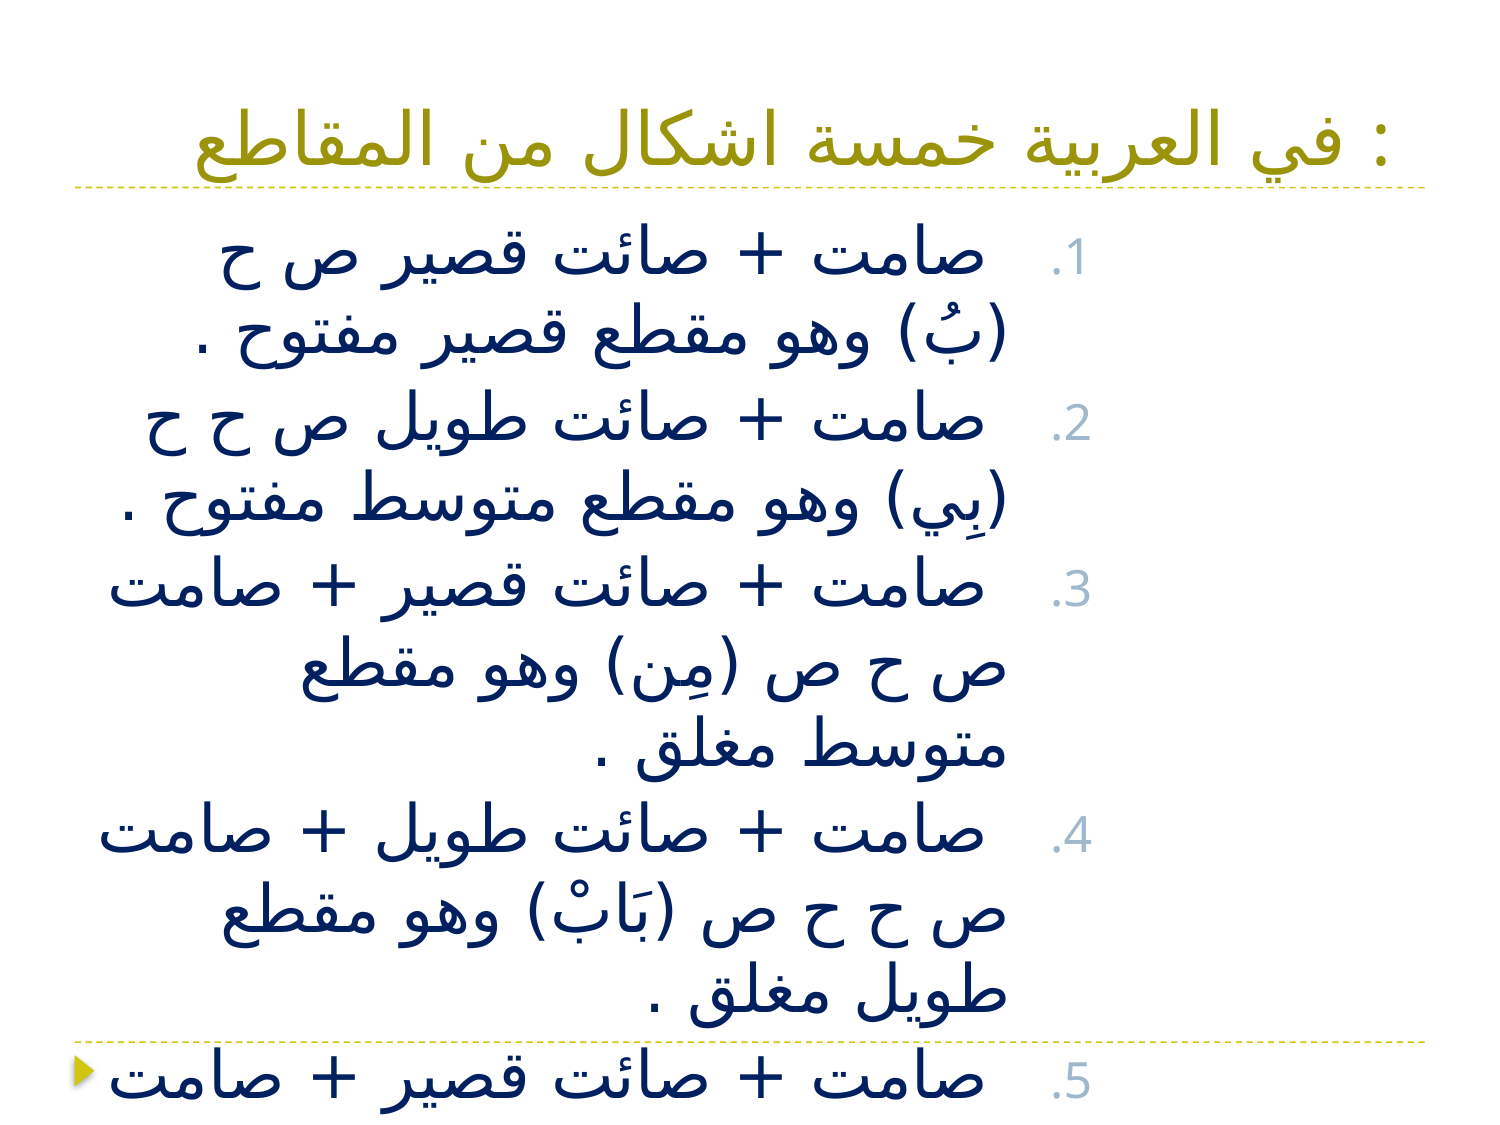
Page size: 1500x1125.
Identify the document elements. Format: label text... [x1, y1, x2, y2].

title في العربية خمسة اشكال من المقاطع : [75, 24, 1425, 188]
list صامت + صائت قصير ص ح (بُ) وهو مقطع قصير مفتوح . صامت + صائت طويل ص ح ح (بِي) وهو مقطع متوسط مفتوح . صامت + صائت قصير + صامت ص ح ص (مِن) وهو مقطع متوسط مغلق . صامت + صائت طويل + صامت ص ح ح ص (بَابْ) وهو مقطع طويل مغلق . صامت + صائت قصير + صامت + صامت ص ح ص ص (عَبْد) وهو مقطع طويل مضاعف الاغلاق . [75, 200, 1425, 1010]
